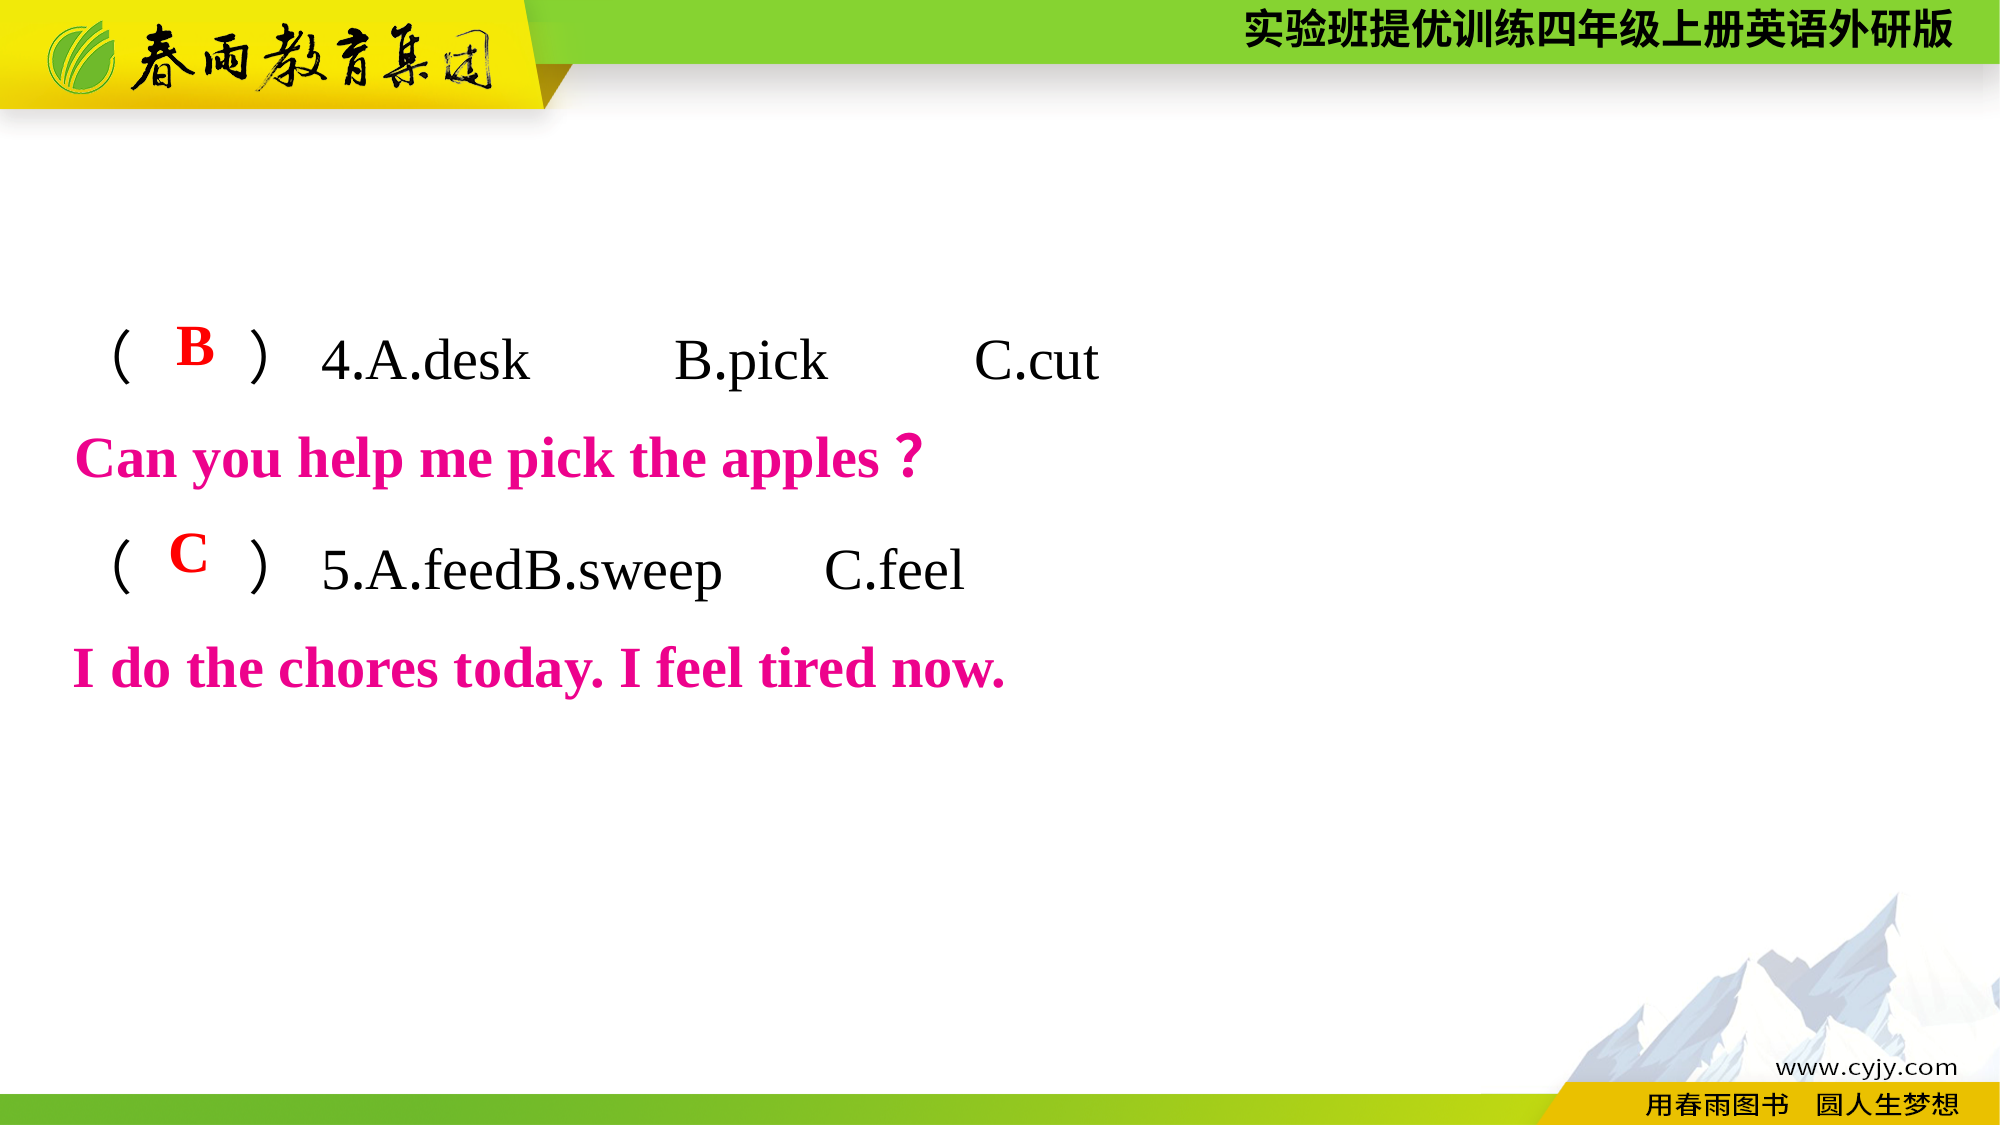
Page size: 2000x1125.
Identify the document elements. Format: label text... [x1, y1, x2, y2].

picture [0, 0, 2000, 1125]
text_box I do the chores today. I feel tired now. [57, 586, 1942, 707]
text_box Can you help me pick the apples？ [59, 376, 1944, 497]
list （ ）4.A.desk B.pick C.cut （ ）5.A.feed B.sweep C.feel [59, 278, 1944, 376]
text_box C [153, 506, 226, 592]
list （ ）4.A.desk B.pick C.cut （ ）5.A.feed B.sweep C.feel [59, 497, 1944, 613]
text_box B [161, 299, 231, 385]
